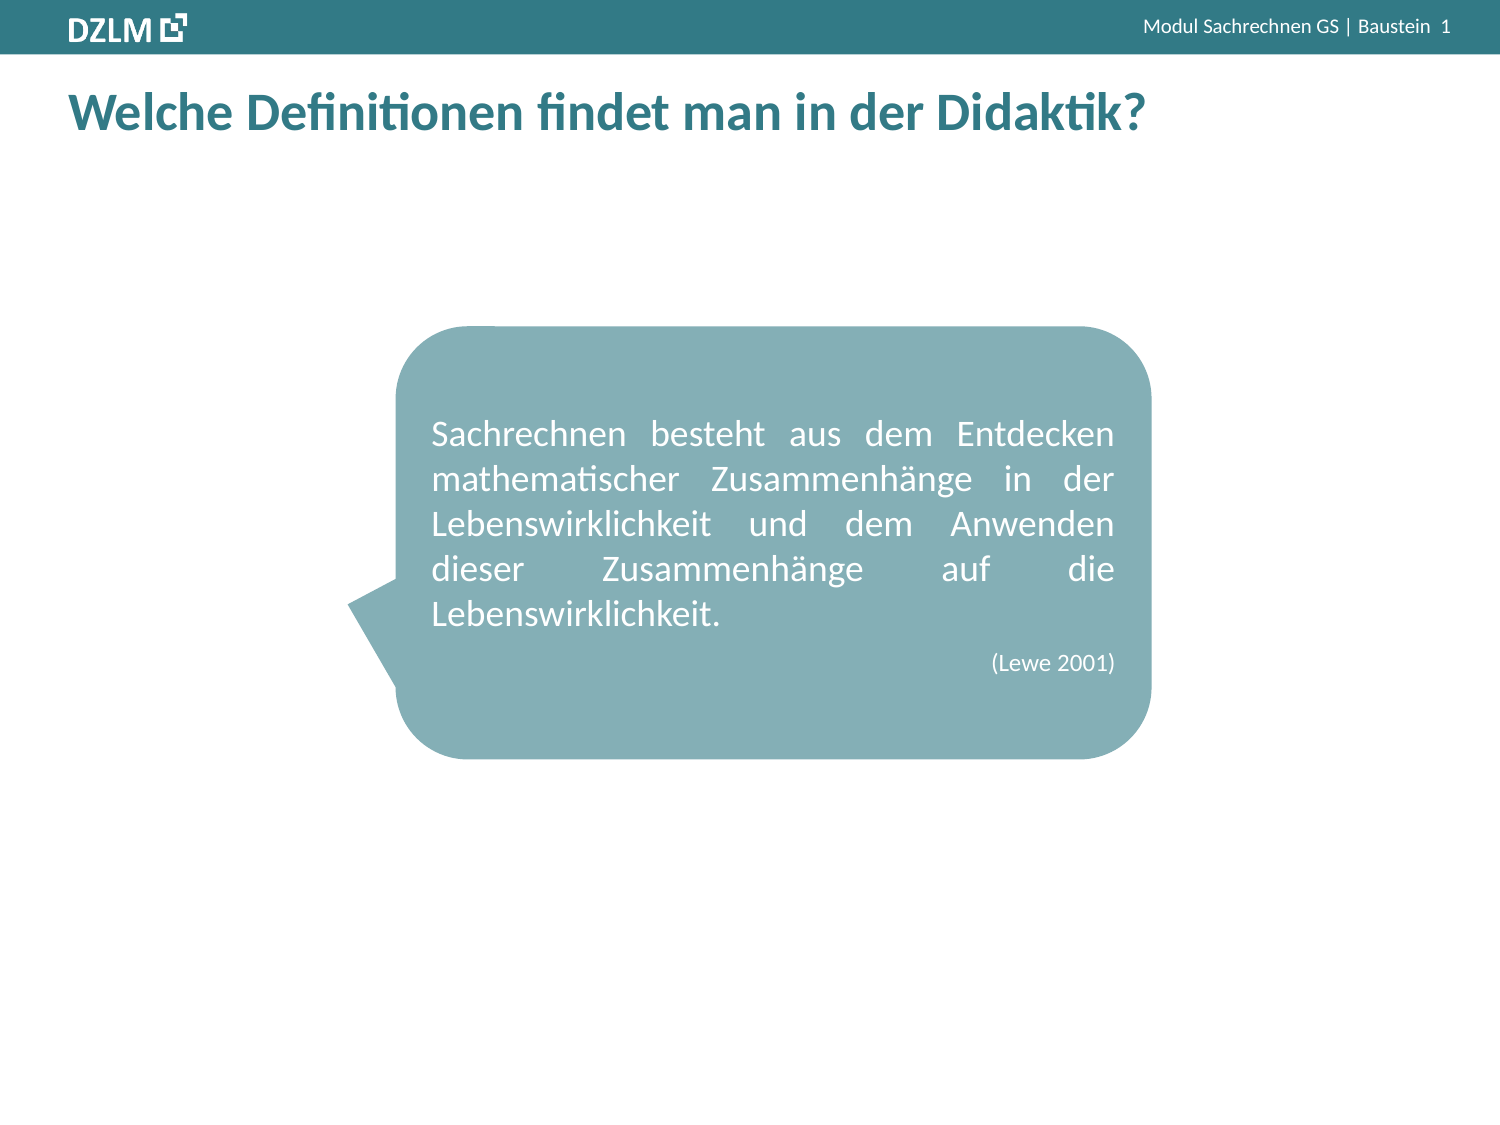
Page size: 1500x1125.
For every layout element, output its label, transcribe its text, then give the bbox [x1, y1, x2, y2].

title Welche Definitionen findet man in der Didaktik? [53, 68, 1436, 149]
text_box Sachrechnen besteht aus dem Entdecken mathematischer Zusammenhänge in der Lebenswirklichkeit und dem Anwenden dieser Zusammenhänge auf die Lebenswirklichkeit. (Lewe 2001) [345, 324, 1154, 762]
